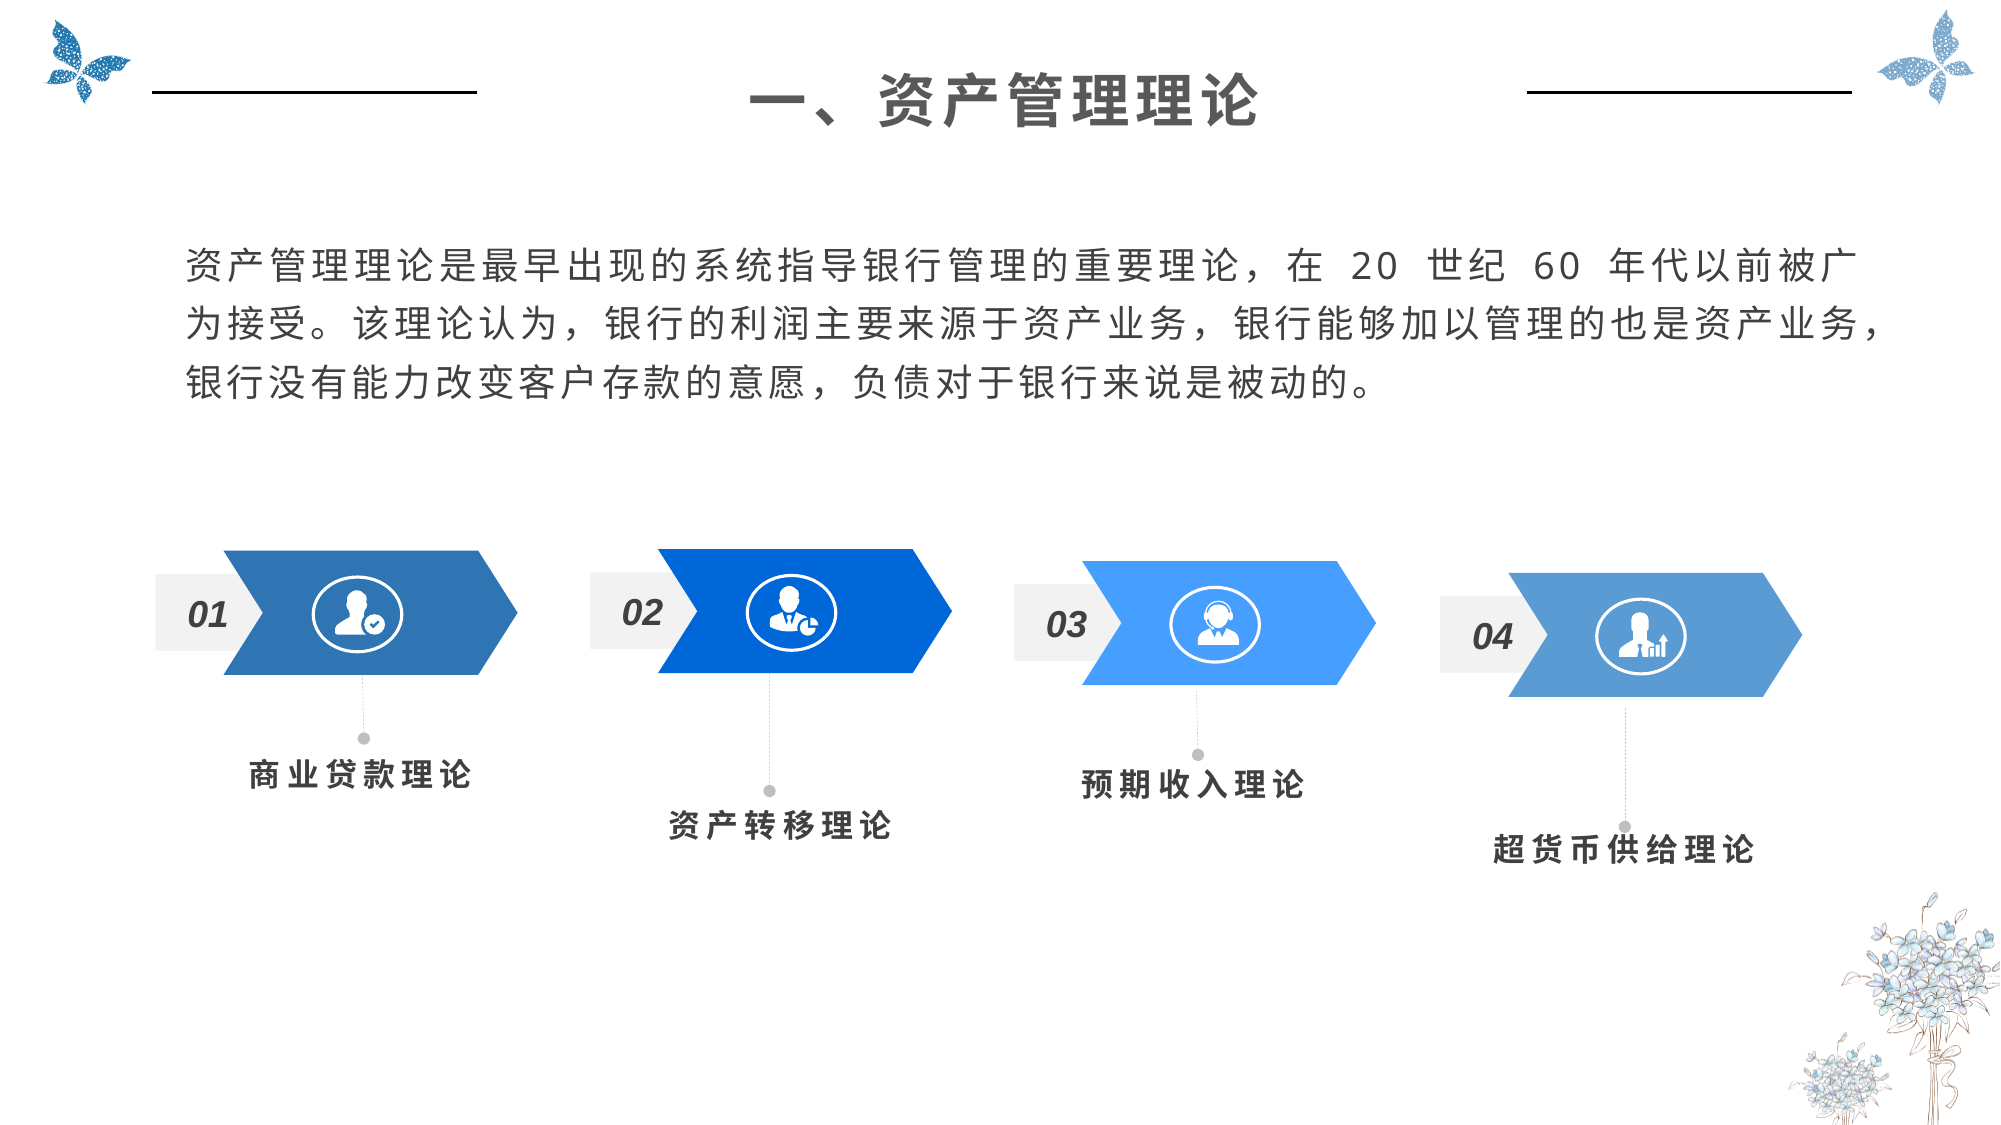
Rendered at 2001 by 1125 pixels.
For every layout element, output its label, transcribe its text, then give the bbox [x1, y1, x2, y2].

picture [1788, 892, 2000, 1125]
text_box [155, 550, 519, 793]
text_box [1013, 561, 1377, 804]
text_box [589, 549, 952, 845]
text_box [1440, 572, 1803, 869]
text_box 资产管理理论是最早出现的系统指导银行管理的重要理论，在 20 世纪 60 年代以前被广为接受。该理论认为，银行的利润主要来源于资产业务，银行能够加以管理的也是资产业务，银行没有能力改变客户存款的意愿，负债对于银行来说是被动的。 [161, 222, 1874, 410]
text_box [151, 55, 1852, 142]
